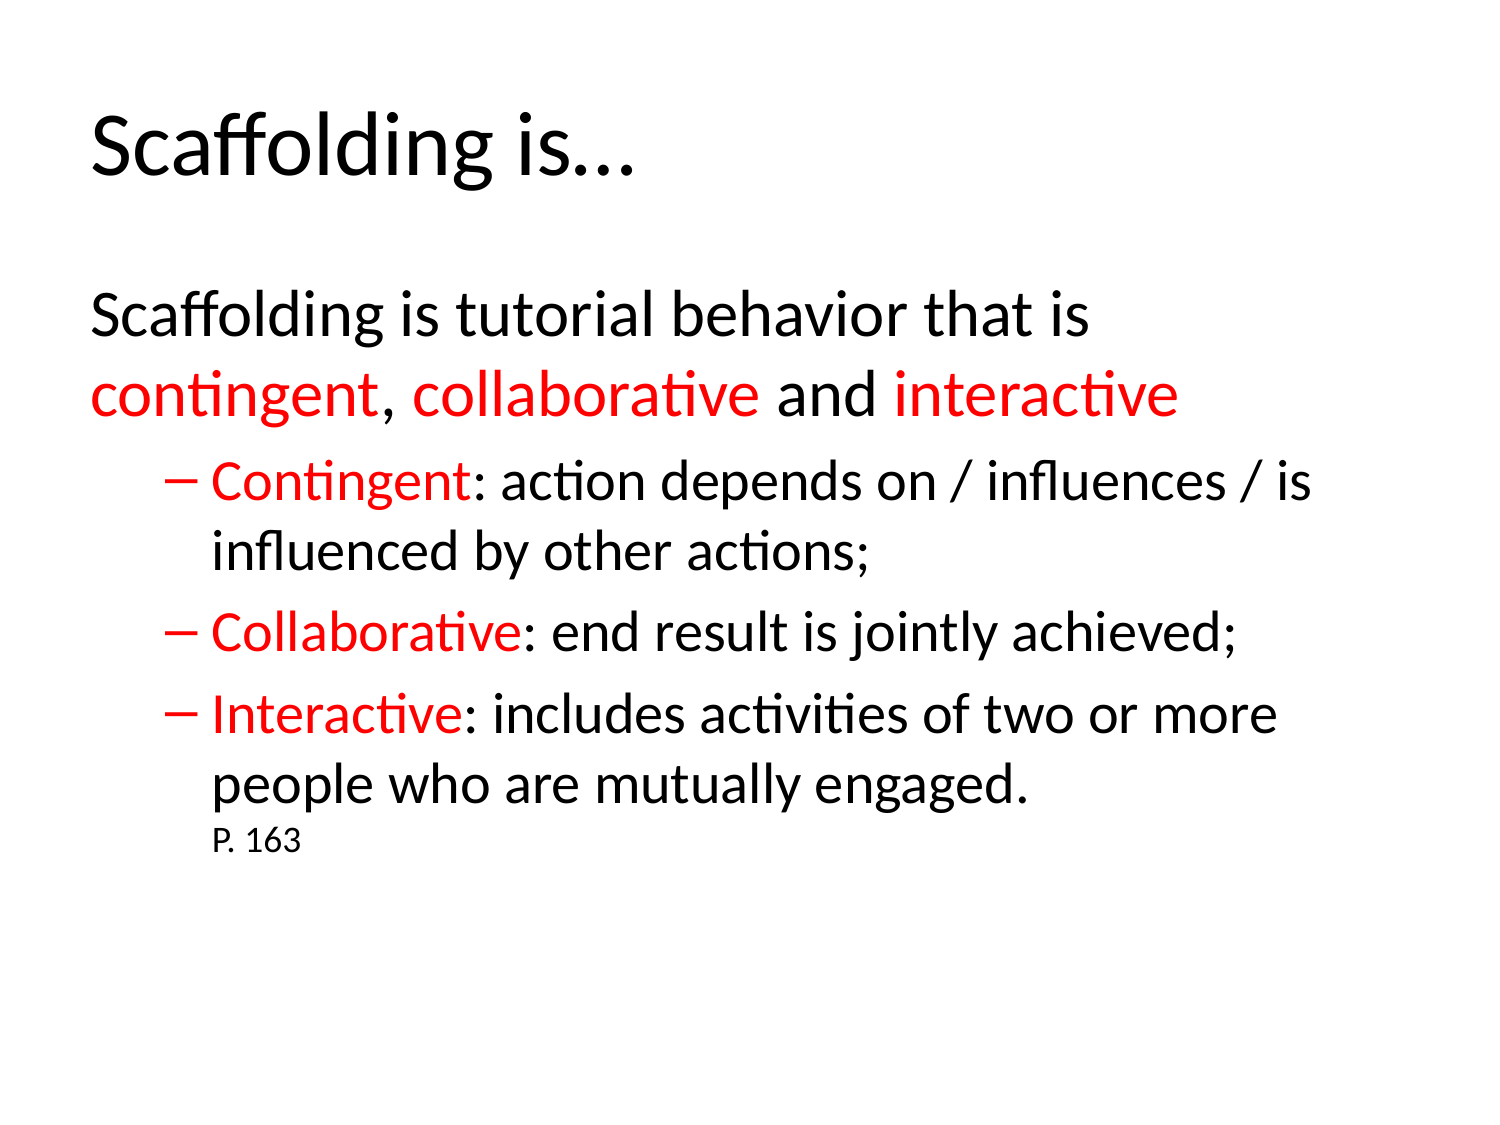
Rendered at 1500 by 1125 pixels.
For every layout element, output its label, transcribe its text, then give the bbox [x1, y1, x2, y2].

title Scaffolding is… [75, 45, 1425, 233]
list Scaffolding is tutorial behavior that is contingent, collaborative and interactive Contingent: action depends on / influences / is influenced by other actions; Collaborative: end result is jointly achieved; Interactive: includes activities of two or more people who are mutually engaged. P. 163 [75, 262, 1425, 1005]
